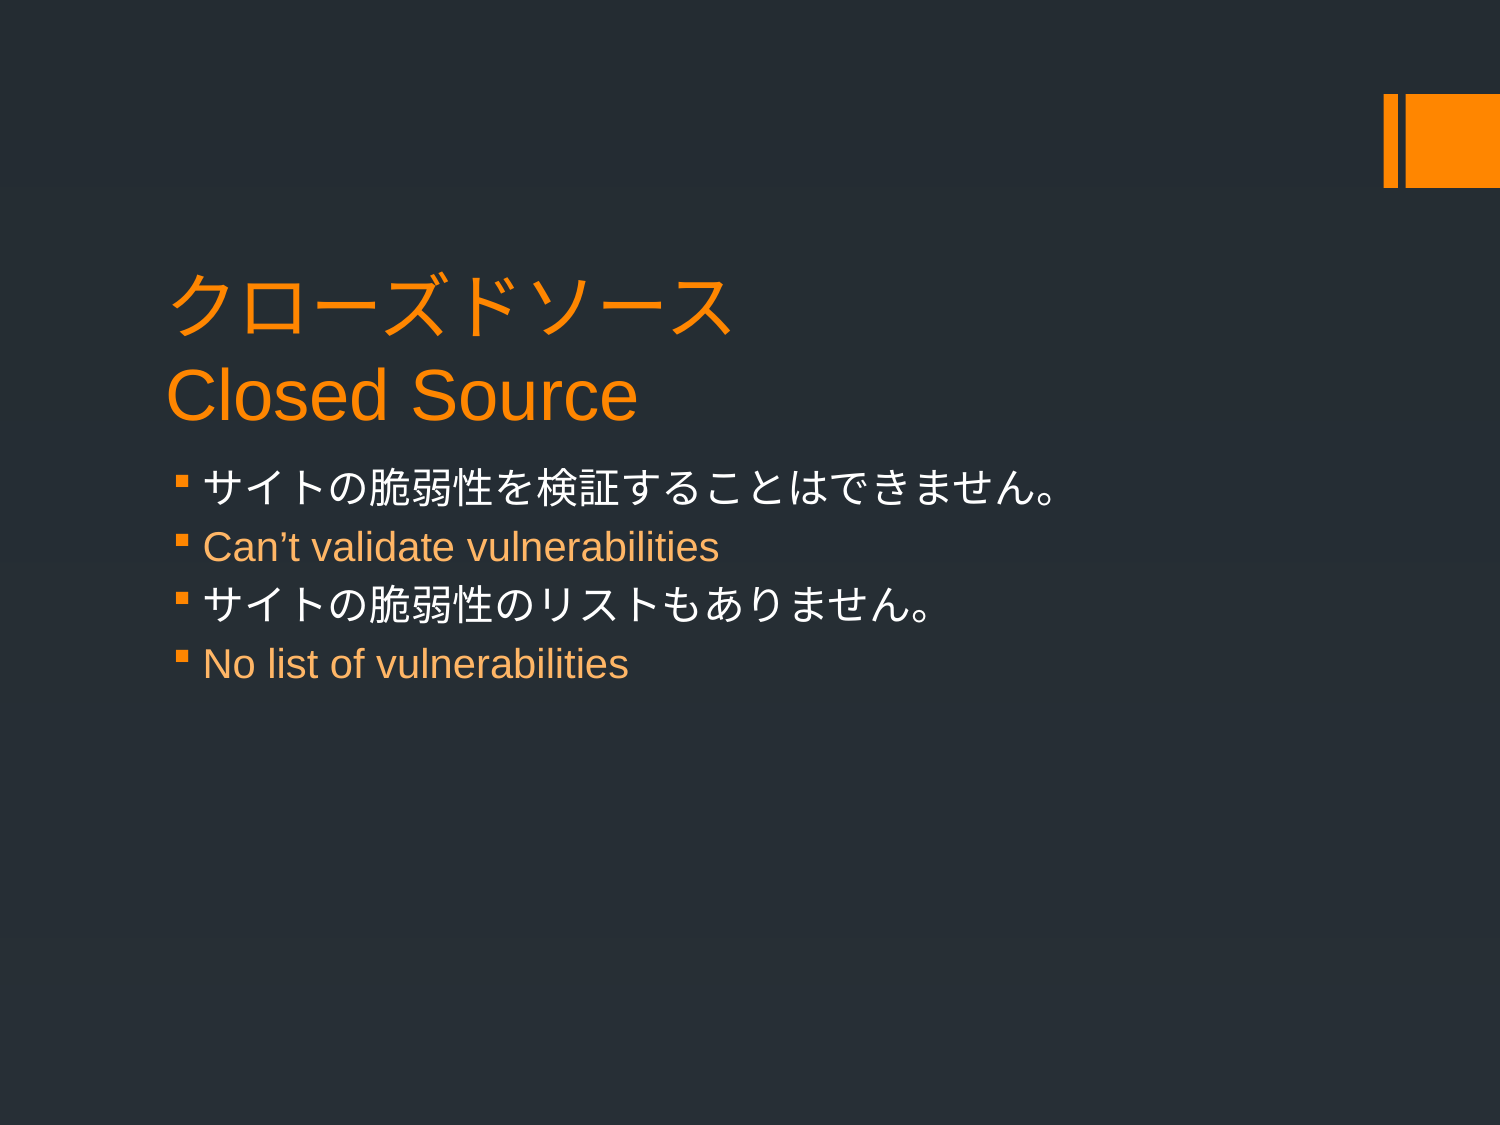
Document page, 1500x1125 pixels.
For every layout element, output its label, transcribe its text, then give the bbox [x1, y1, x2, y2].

list サイトの脆弱性を検証することはできません。 Can’t validate vulnerabilities サイトの脆弱性のリストもありません。 No list of vulnerabilities [150, 454, 1350, 1035]
title クローズドソース Closed Source [150, 253, 1350, 443]
